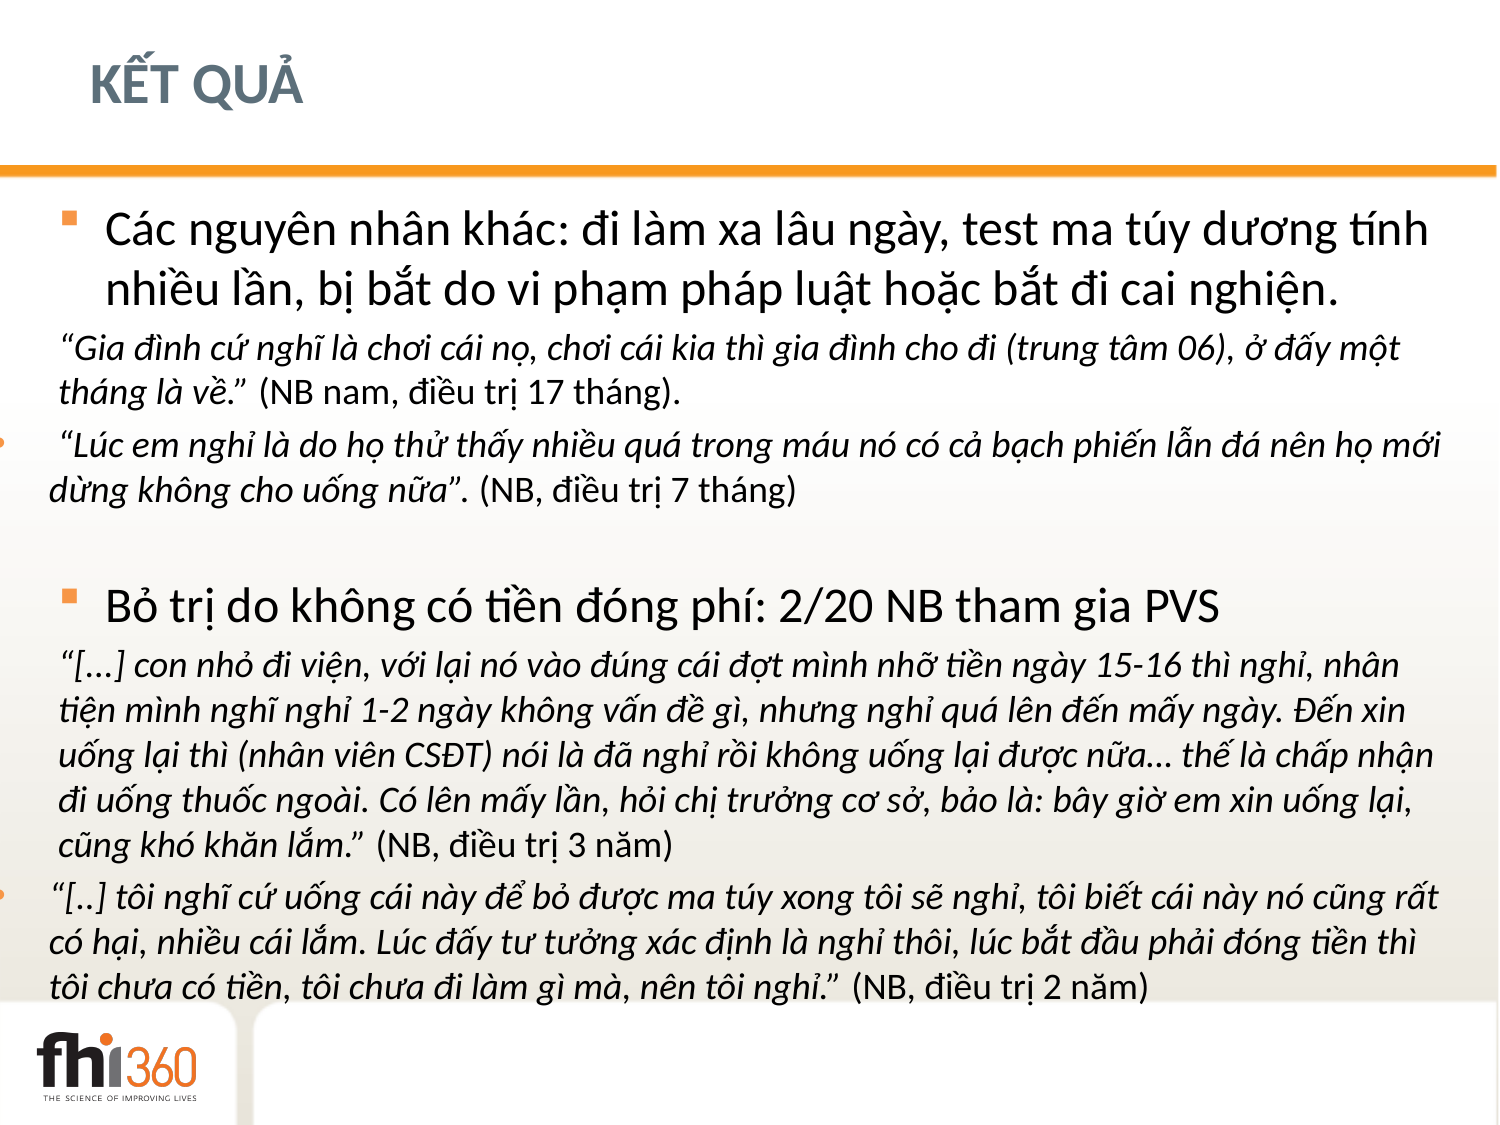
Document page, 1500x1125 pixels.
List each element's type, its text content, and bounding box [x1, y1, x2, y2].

title KẾT QUẢ [75, 0, 1425, 162]
picture [0, 165, 1499, 1125]
list Các nguyên nhân khác: đi làm xa lâu ngày, test ma túy dương tính nhiều lần, bị bắt do vi phạm pháp luật hoặc bắt đi cai nghiện. “Gia đình cứ nghĩ là chơi cái nọ, chơi cái kia thì gia đình cho đi (trung tâm 06), ở đấy một tháng là về.” (NB nam, điều trị 17 tháng). “Lúc em nghỉ là do họ thử thấy nhiều quá trong máu nó có cả bạch phiến lẫn đá nên họ mới dừng không cho uống nữa”. (NB, điều trị 7 tháng) Bỏ trị do không có tiền đóng phí: 2/20 NB tham gia PVS “[...] con nhỏ đi viện, với lại nó vào đúng cái đợt mình nhỡ tiền ngày 15-16 thì nghỉ, nhân tiện mình nghĩ nghỉ 1-2 ngày không vấn đề gì, nhưng nghỉ quá lên đến mấy ngày. Đến xin uống lại thì (nhân viên CSĐT) nói là đã nghỉ rồi không uống lại được nữa… thế là chấp nhận đi uống thuốc ngoài. Có lên mấy lần, hỏi chị trưởng cơ sở, bảo là: bây giờ em xin uống lại, cũng khó khăn lắm.” (NB, điều trị 3 năm) “[..] tôi nghĩ cứ uống cái này để bỏ được ma túy xong tôi sẽ nghỉ, tôi biết cái này nó cũng rất có hại, nhiều cái lắm. Lúc đấy tư tưởng xác định là nghỉ thôi, lúc bắt đầu phải đóng tiền thì tôi chưa có tiền, tôi chưa đi làm gì mà, nên tôi nghỉ.” (NB, điều trị 2 năm) [0, 187, 1480, 1005]
